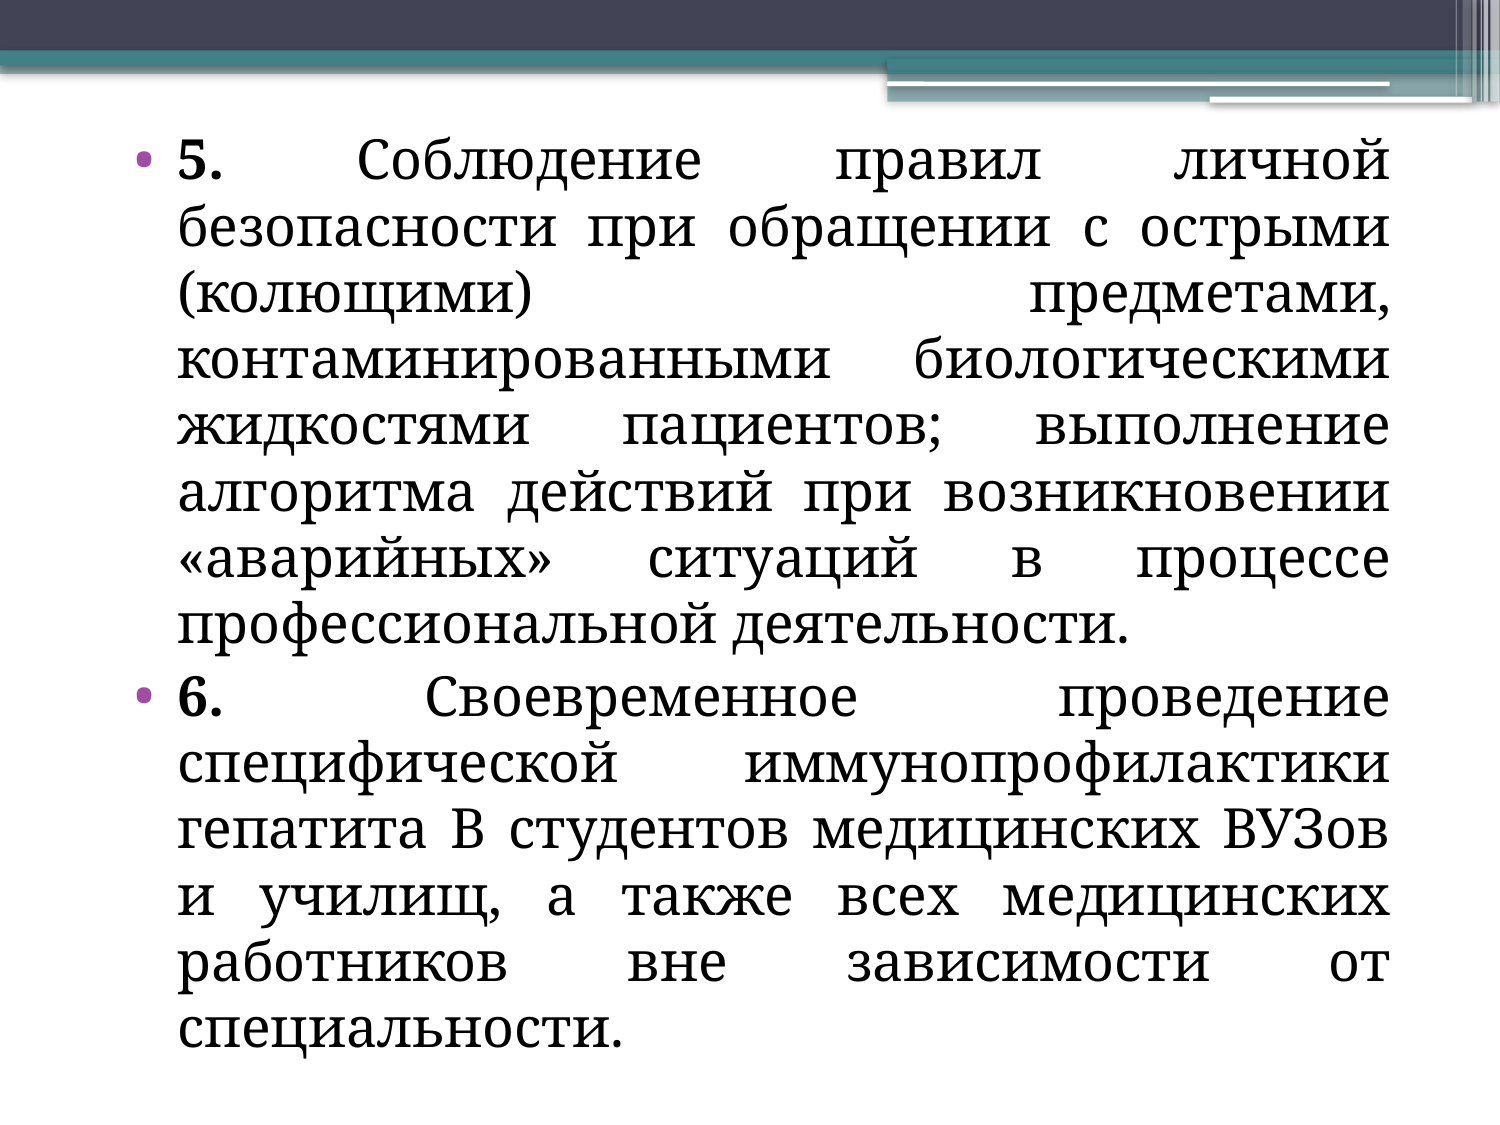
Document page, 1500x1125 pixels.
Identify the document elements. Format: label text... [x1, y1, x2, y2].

list 5. Соблюдение правил личной безопасности при обращении с острыми (колющими) предметами, контаминированными биологическими жидкостями пациентов; выполнение алгоритма действий при возникновении «аварийных» ситуаций в процессе профессиональной деятельности. 6. Своевременное проведение специфической иммунопрофилактики гепатита В студентов медицинских ВУЗов и училищ, а также всех медицинских работников вне зависимости от специальности. [105, 117, 1407, 1079]
